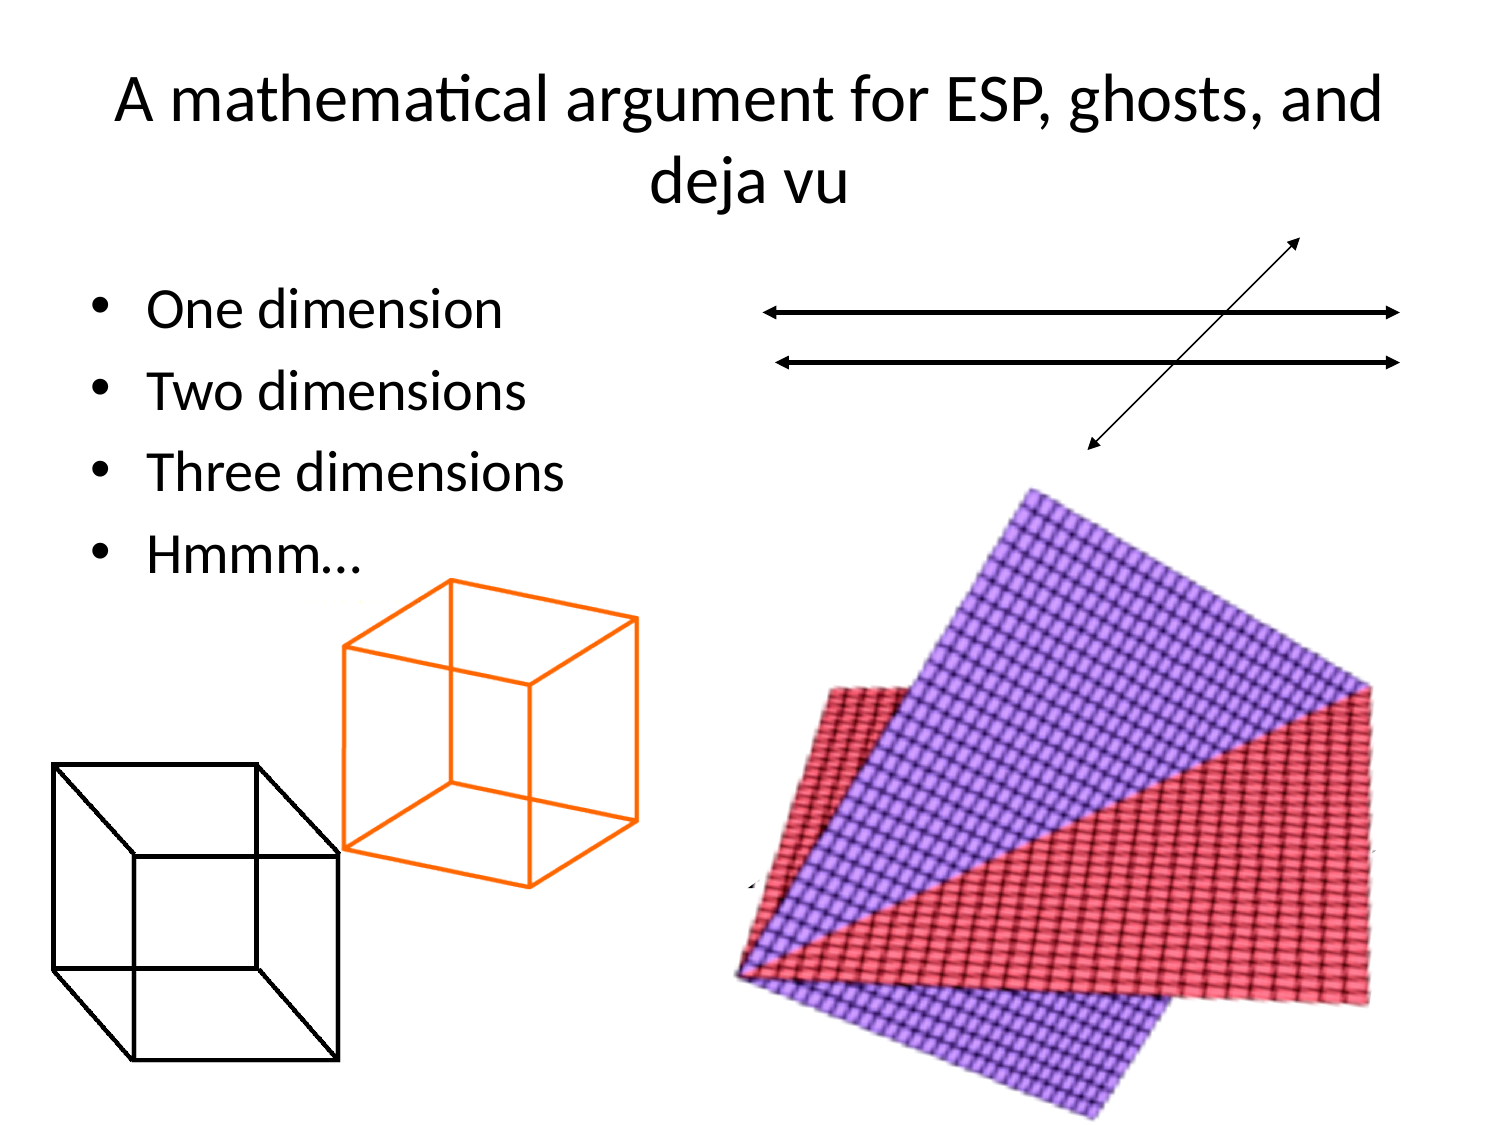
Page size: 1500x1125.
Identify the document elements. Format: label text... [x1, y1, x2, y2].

text_box [762, 306, 1224, 319]
picture [299, 549, 676, 914]
text_box [774, 356, 1174, 369]
text_box [1087, 237, 1300, 451]
text_box [1226, 306, 1400, 319]
text_box [1176, 356, 1400, 369]
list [49, 762, 342, 1063]
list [749, 480, 1401, 1125]
title A mathematical argument for ESP, ghosts, and deja vu [75, 45, 1425, 225]
list One dimension Two dimensions Three dimensions Hmmm… [75, 262, 738, 625]
